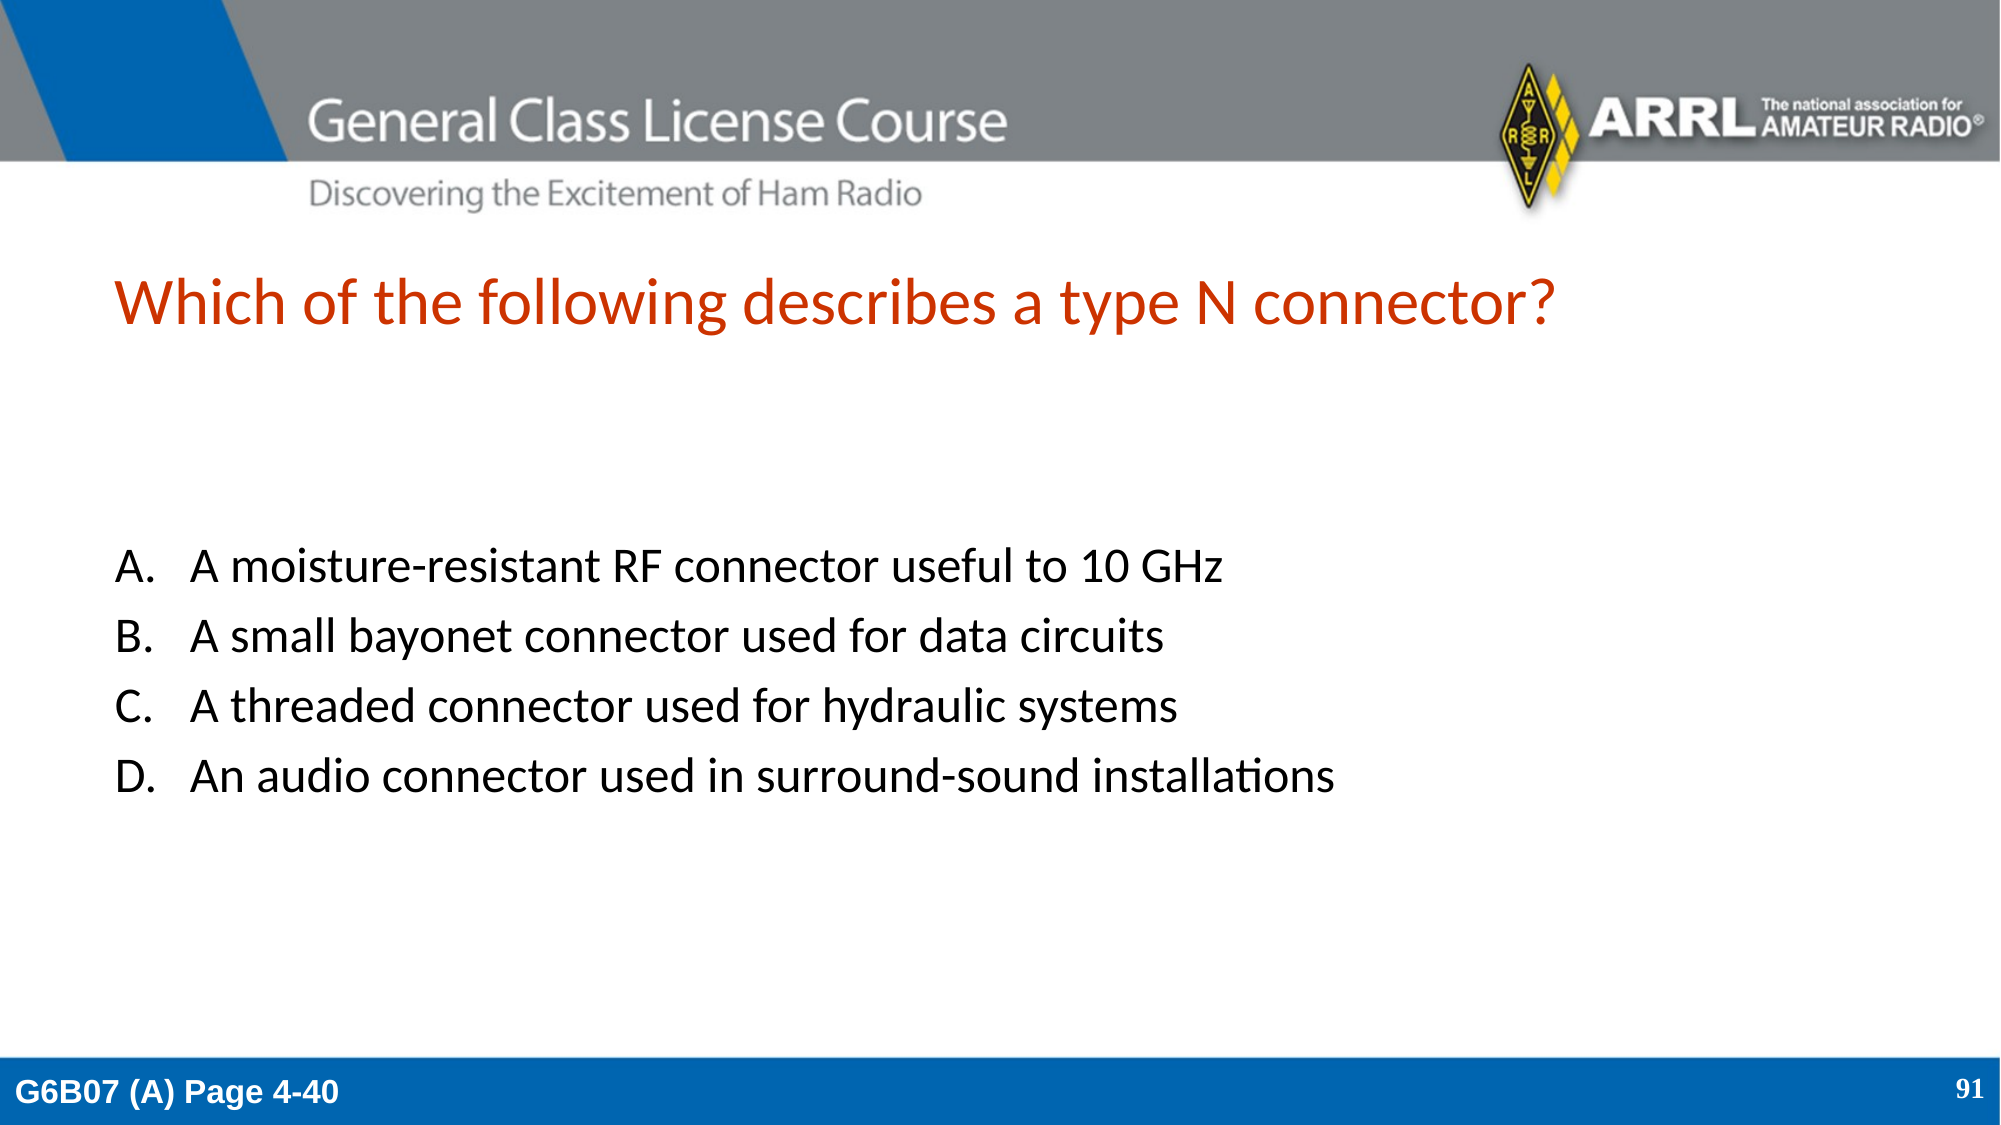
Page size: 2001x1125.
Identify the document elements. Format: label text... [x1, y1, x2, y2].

list A moisture-resistant RF connector useful to 10 GHz A small bayonet connector used for data circuits A threaded connector used for hydraulic systems An audio connector used in surround-sound installations [99, 525, 1900, 1005]
picture [0, 0, 2001, 1125]
text_box 91 [1875, 1062, 2000, 1113]
title Which of the following describes a type N connector? [99, 249, 1900, 468]
text_box G6B07 (A) Page 4-40 [0, 1062, 1313, 1118]
